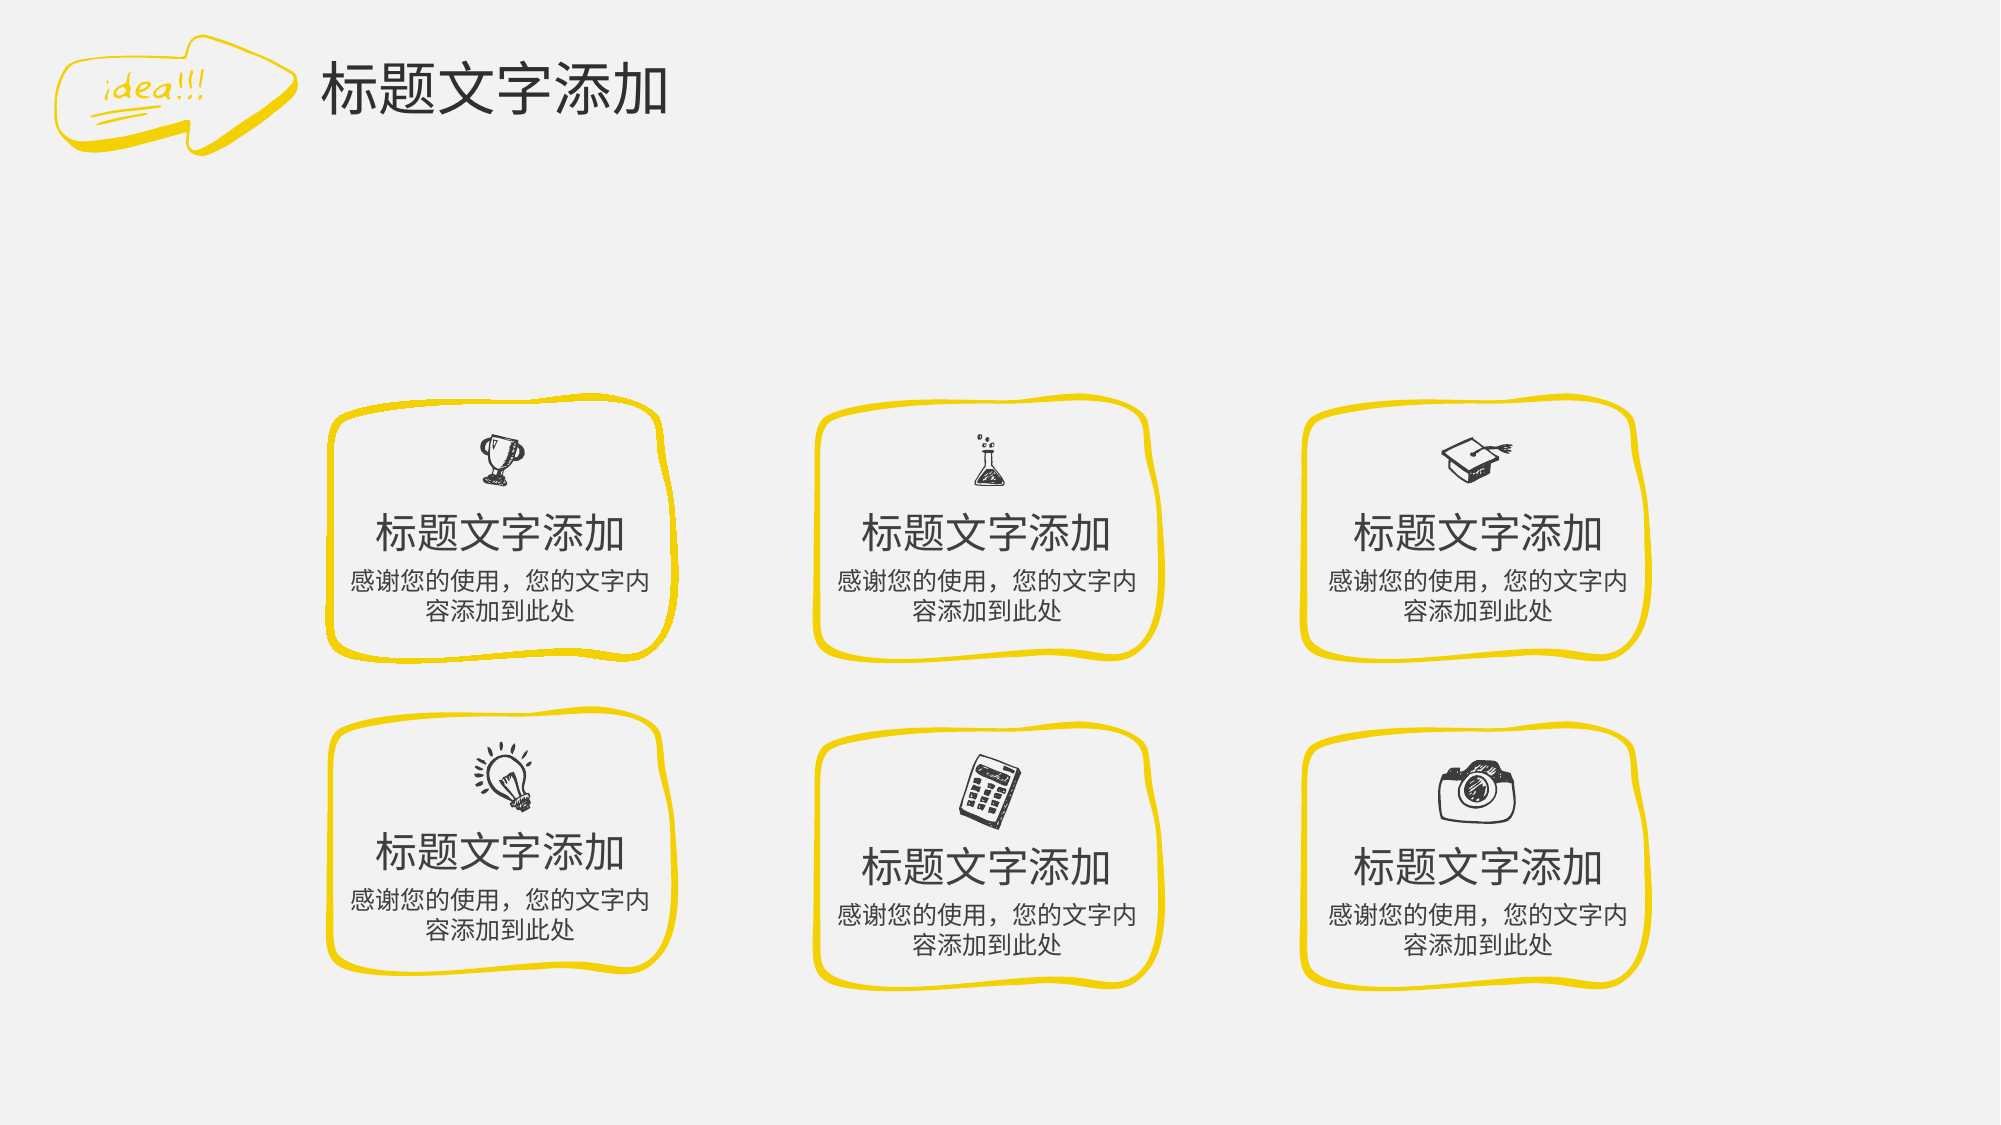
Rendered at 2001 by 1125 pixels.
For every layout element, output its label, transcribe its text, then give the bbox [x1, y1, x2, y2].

text_box [54, 34, 298, 157]
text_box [323, 393, 683, 666]
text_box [1297, 393, 1657, 666]
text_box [810, 721, 1170, 994]
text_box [1297, 721, 1657, 994]
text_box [323, 706, 683, 979]
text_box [810, 393, 1170, 666]
text_box 标题文字添加 [306, 44, 749, 130]
